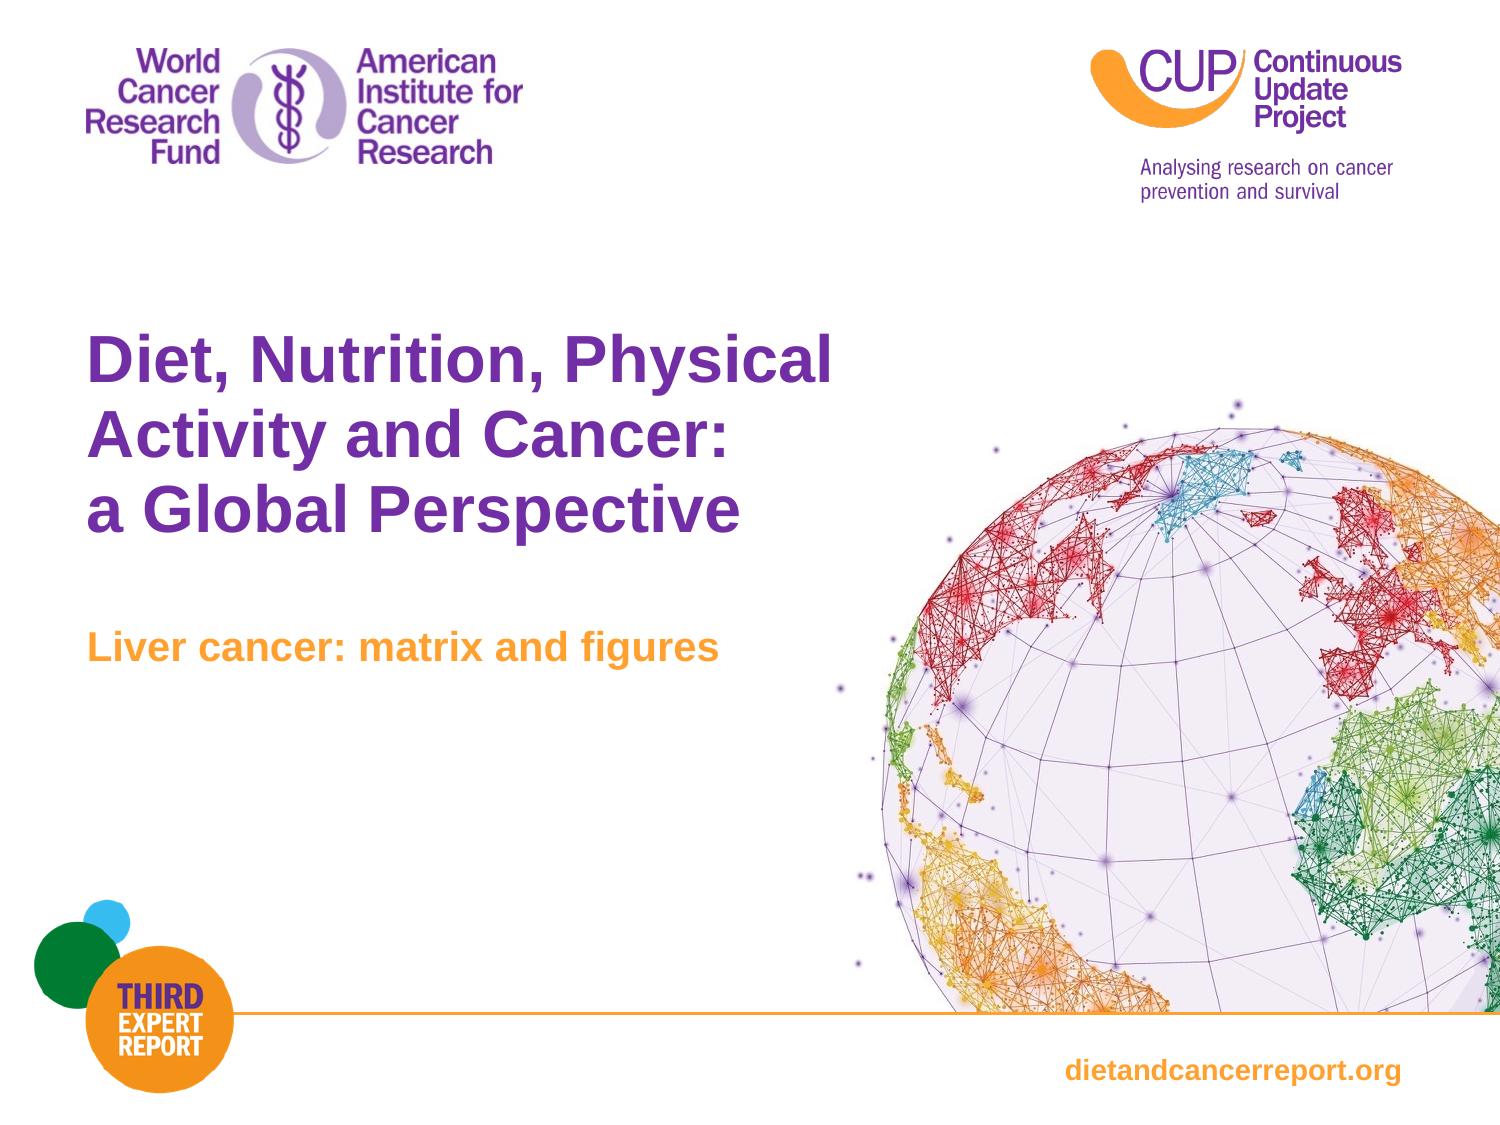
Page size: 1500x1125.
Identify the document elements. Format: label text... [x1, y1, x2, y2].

picture [2, 865, 265, 1125]
list Liver cancer: matrix and figures [86, 595, 826, 711]
picture [86, 48, 523, 164]
picture [833, 396, 1500, 1012]
picture [1089, 48, 1403, 203]
